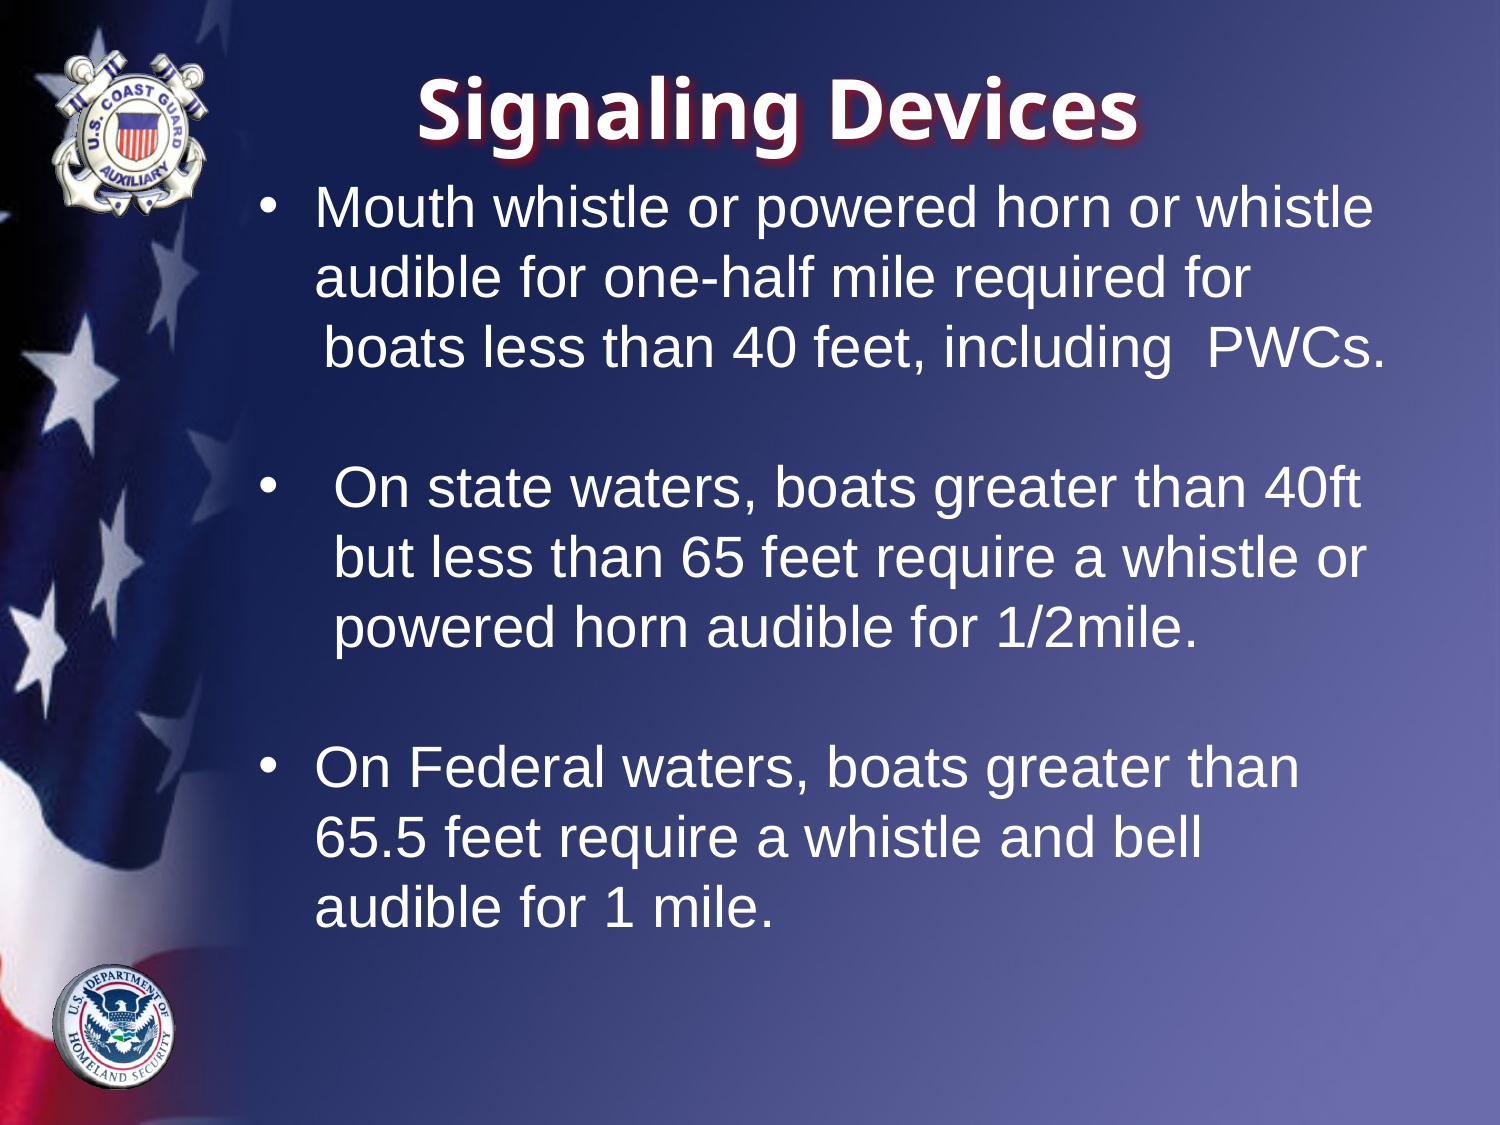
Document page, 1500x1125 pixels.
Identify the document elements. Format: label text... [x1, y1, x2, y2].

title Signaling Devices [140, 12, 1416, 200]
picture [0, 0, 1500, 1125]
text_box Mouth whistle or powered horn or whistle audible for one-half mile required for boats less than 40 feet, including PWCs. On state waters, boats greater than 40ft but less than 65 feet require a whistle or powered horn audible for 1/2mile. On Federal waters, boats greater than 65.5 feet require a whistle and bell audible for 1 mile. [243, 162, 1413, 1017]
